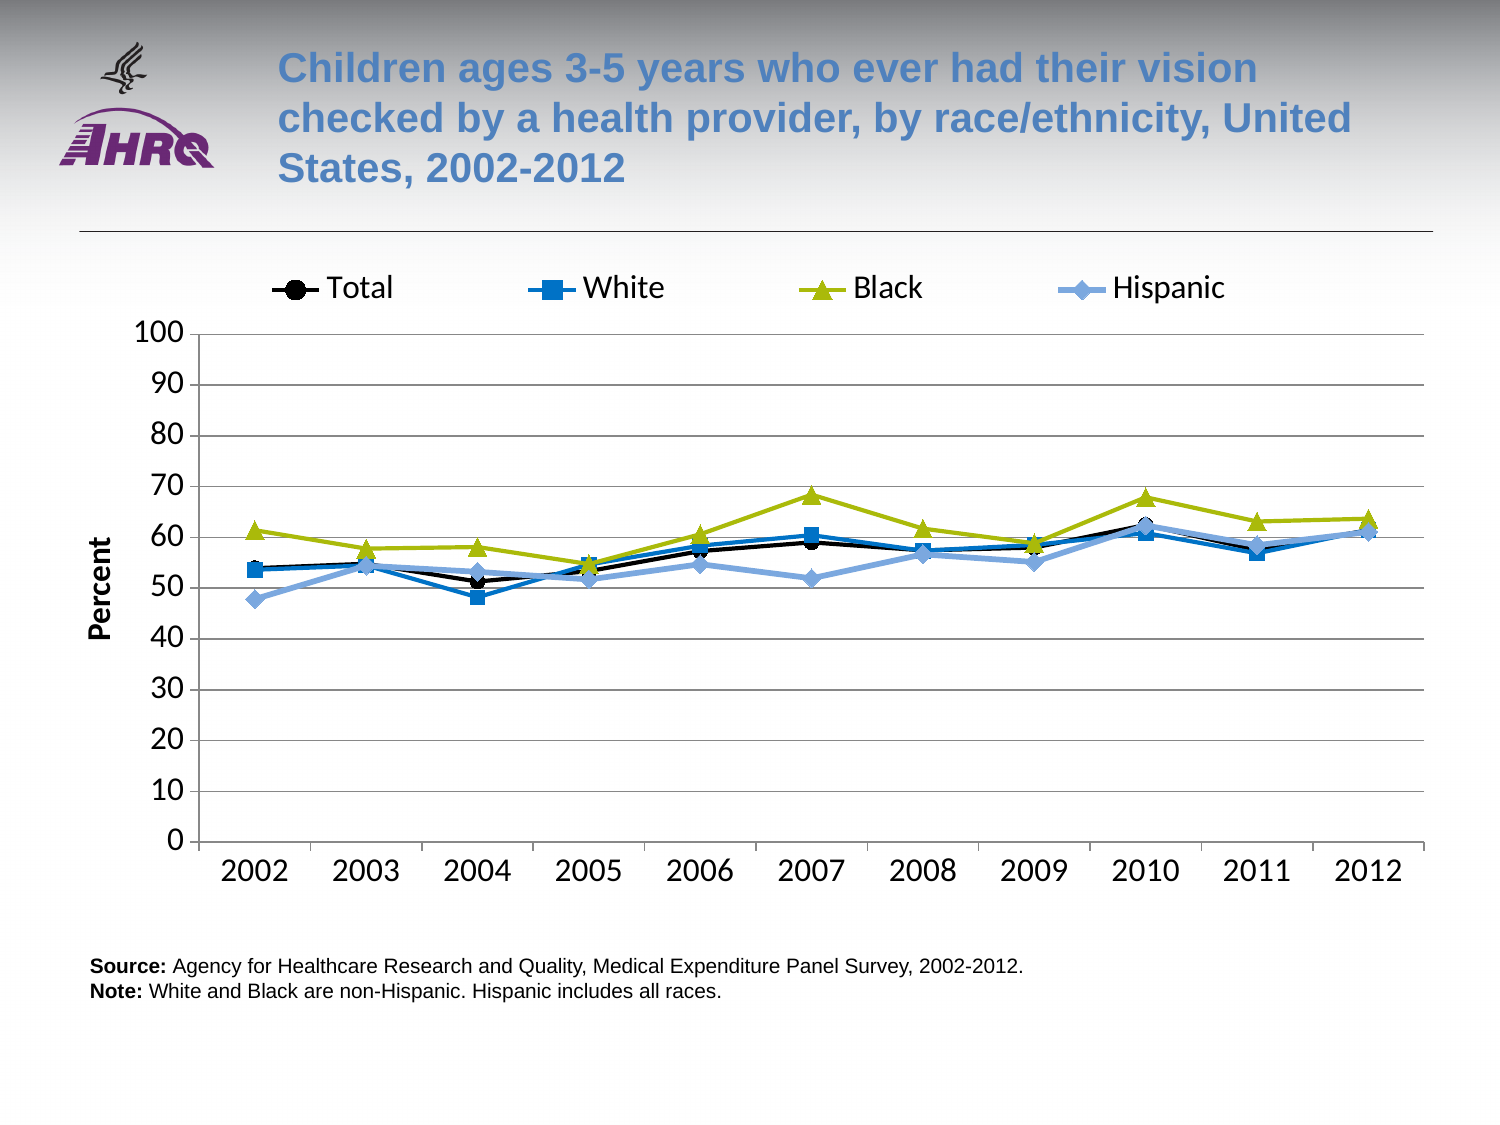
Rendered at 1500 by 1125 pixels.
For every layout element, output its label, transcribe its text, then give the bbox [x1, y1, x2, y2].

chart [74, 254, 1426, 931]
text_box Source: Agency for Healthcare Research and Quality, Medical Expenditure Panel Survey, 2002-2012. Note: White and Black are non-Hispanic. Hispanic includes all races. [74, 944, 1425, 1010]
title Children ages 3-5 years who ever had their vision checked by a health provider, by race/ethnicity, United States, 2002-2012 [262, 45, 1425, 188]
picture [0, 0, 1500, 1125]
